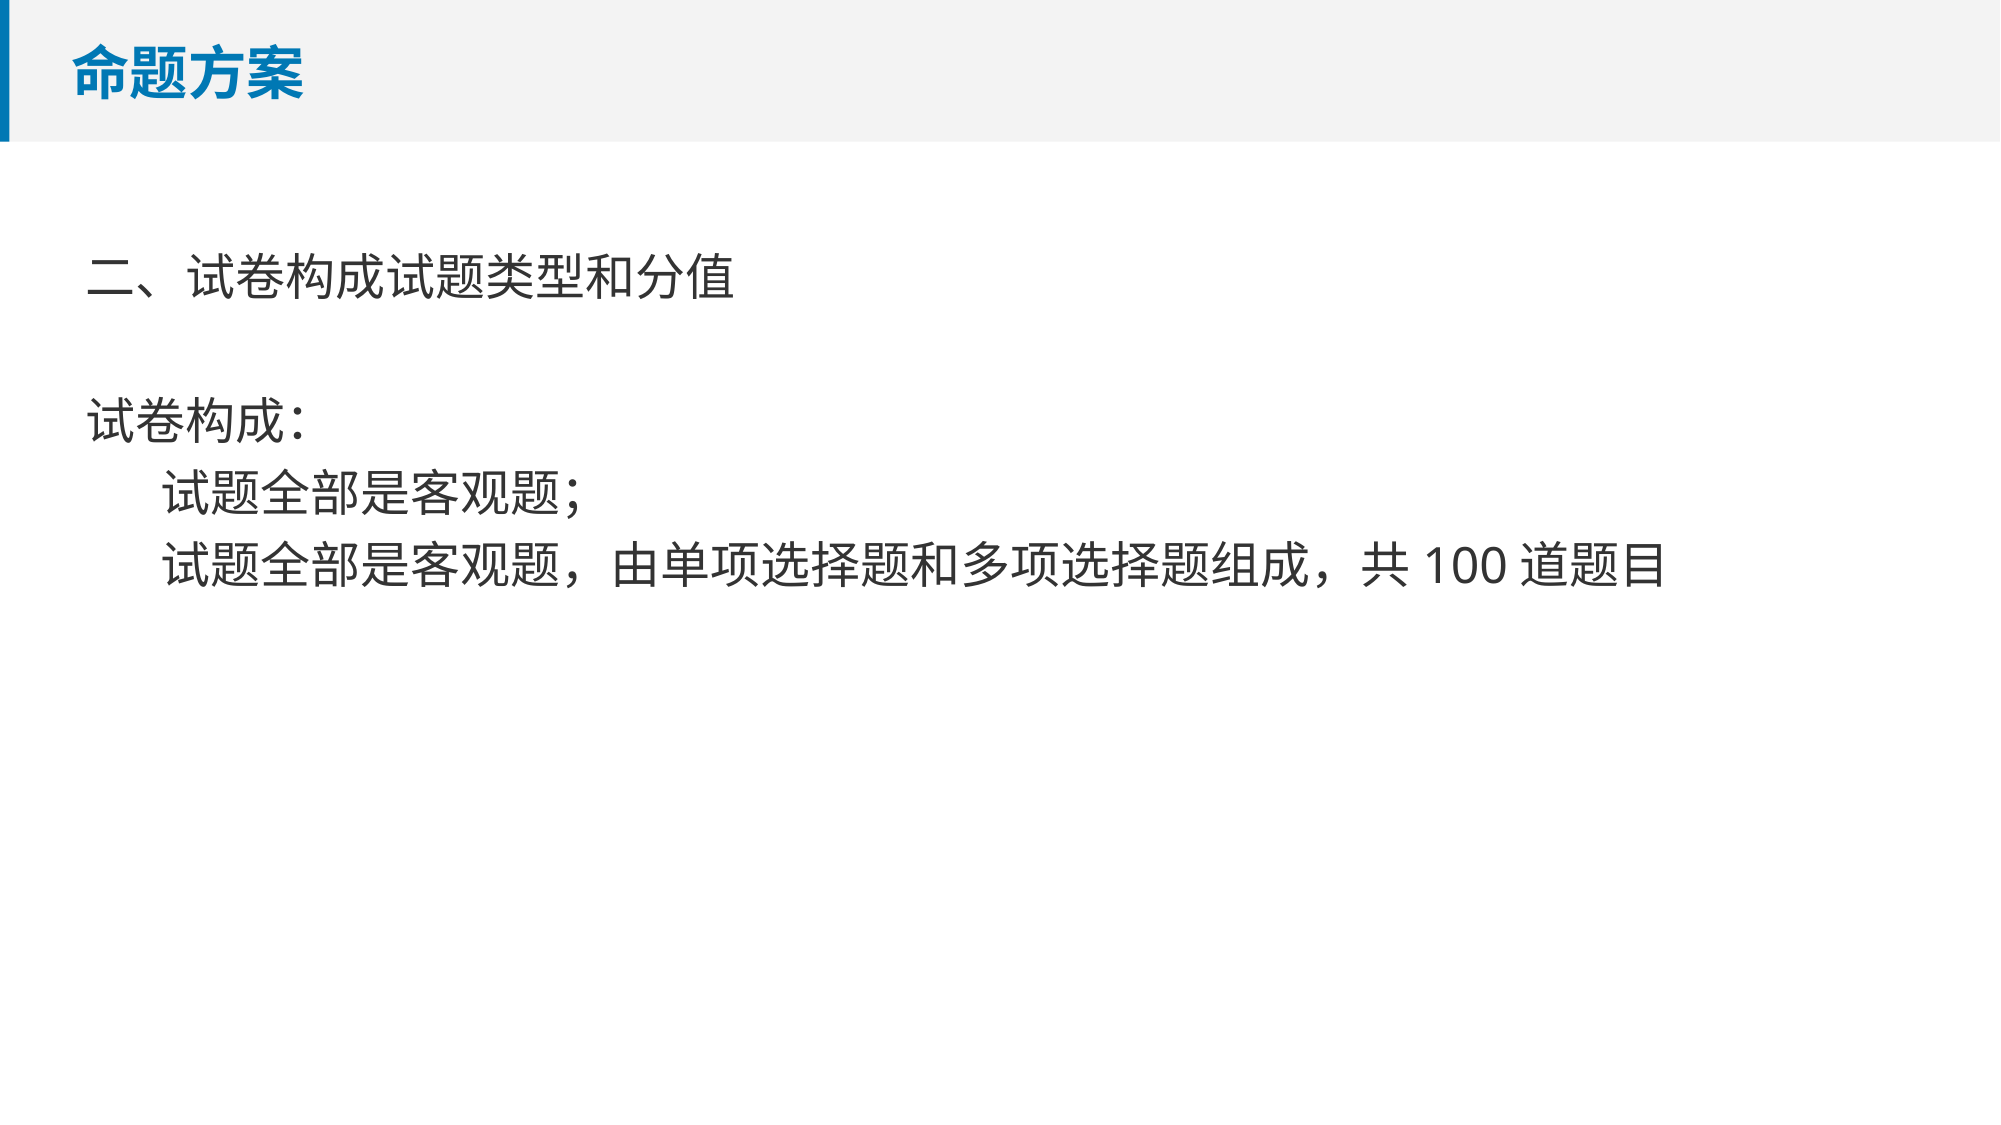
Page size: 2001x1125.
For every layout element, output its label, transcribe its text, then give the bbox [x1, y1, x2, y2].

text_box 二、试卷构成试题类型和分值 试卷构成： 试题全部是客观题； 试题全部是客观题，由单项选择题和多项选择题组成，共100道题目 [85, 233, 1959, 1077]
title 命题方案 [56, 26, 1589, 116]
